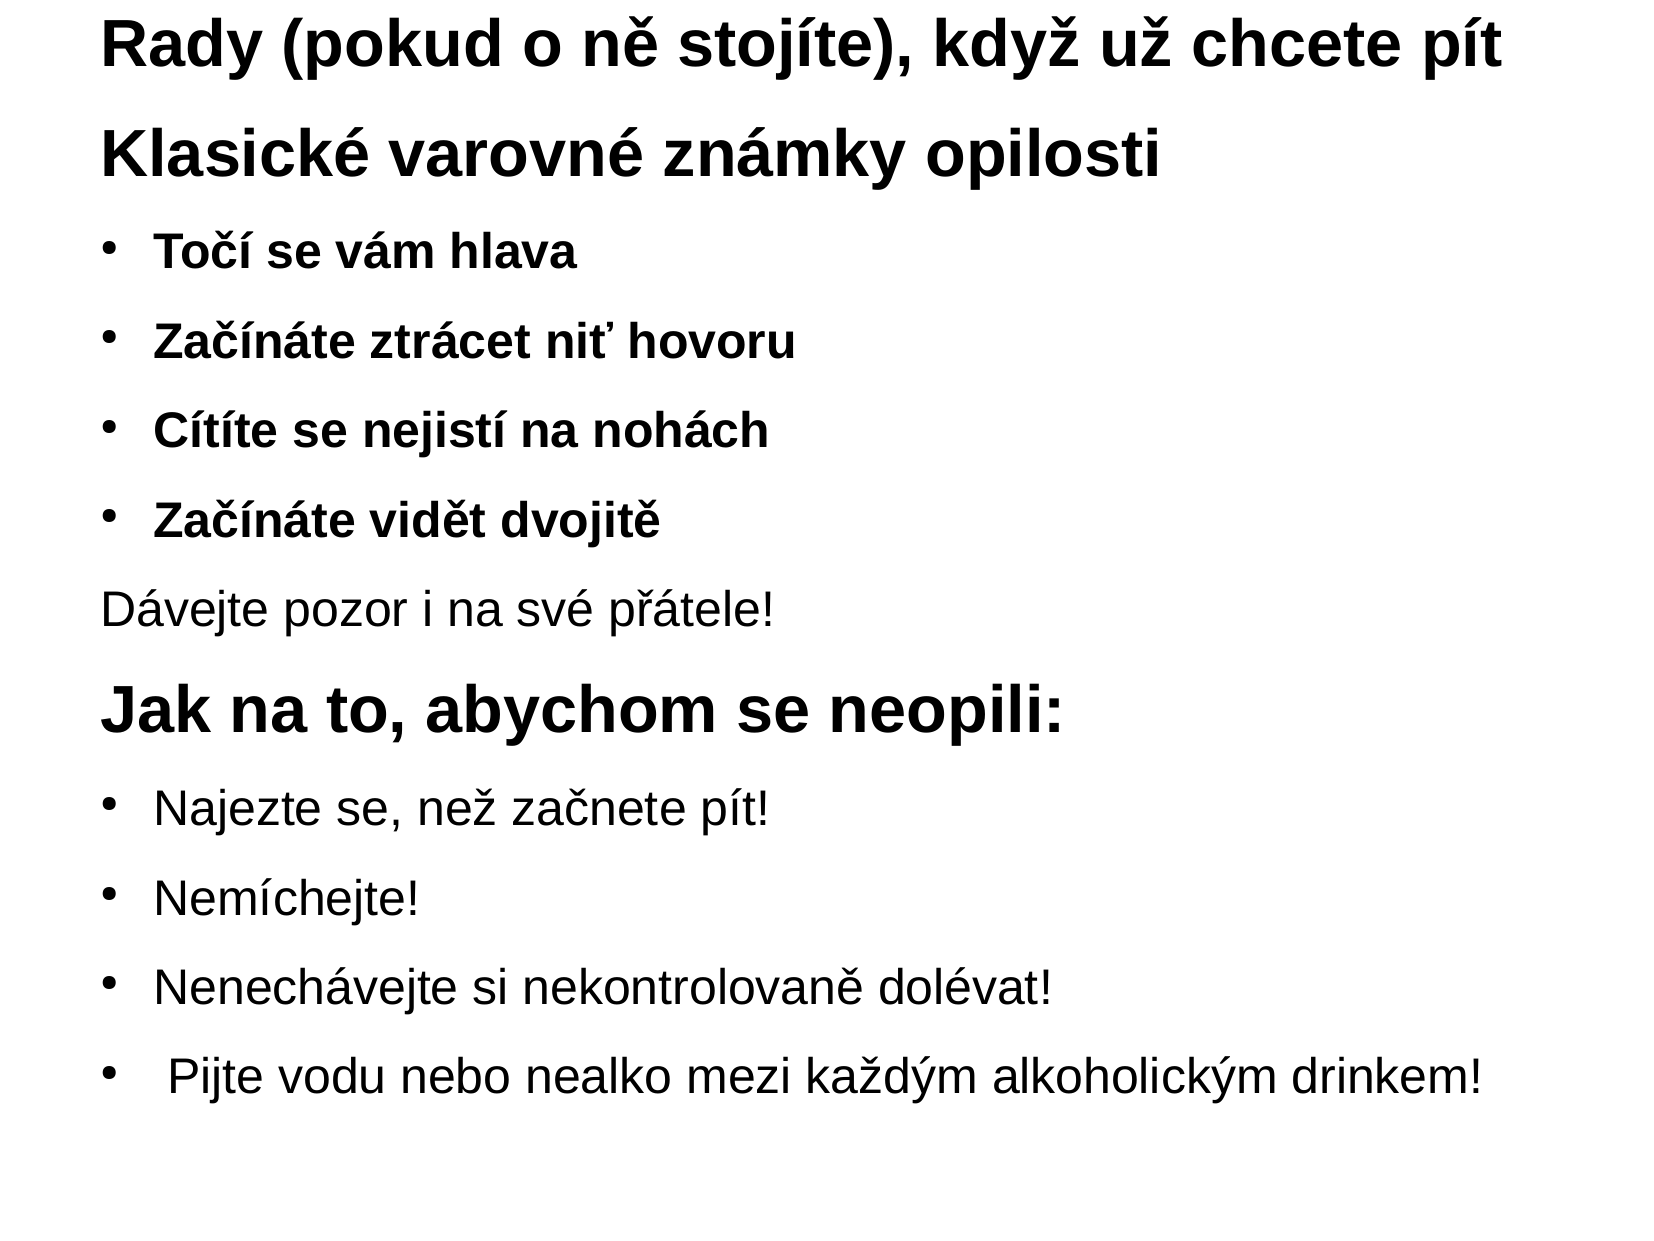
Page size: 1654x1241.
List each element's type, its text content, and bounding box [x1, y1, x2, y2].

list Rady (pokud o ně stojíte), když už chcete pít Klasické varovné známky opilosti Točí se vám hlava Začínáte ztrácet niť hovoru Cítíte se nejistí na nohách Začínáte vidět dvojitě Dávejte pozor i na své přátele! Jak na to, abychom se neopili: Najezte se, než začnete pít! Nemíchejte! Nenechávejte si nekontrolovaně dolévat! Pijte vodu nebo nealko mezi každým alkoholickým drinkem! [82, 0, 1571, 1241]
